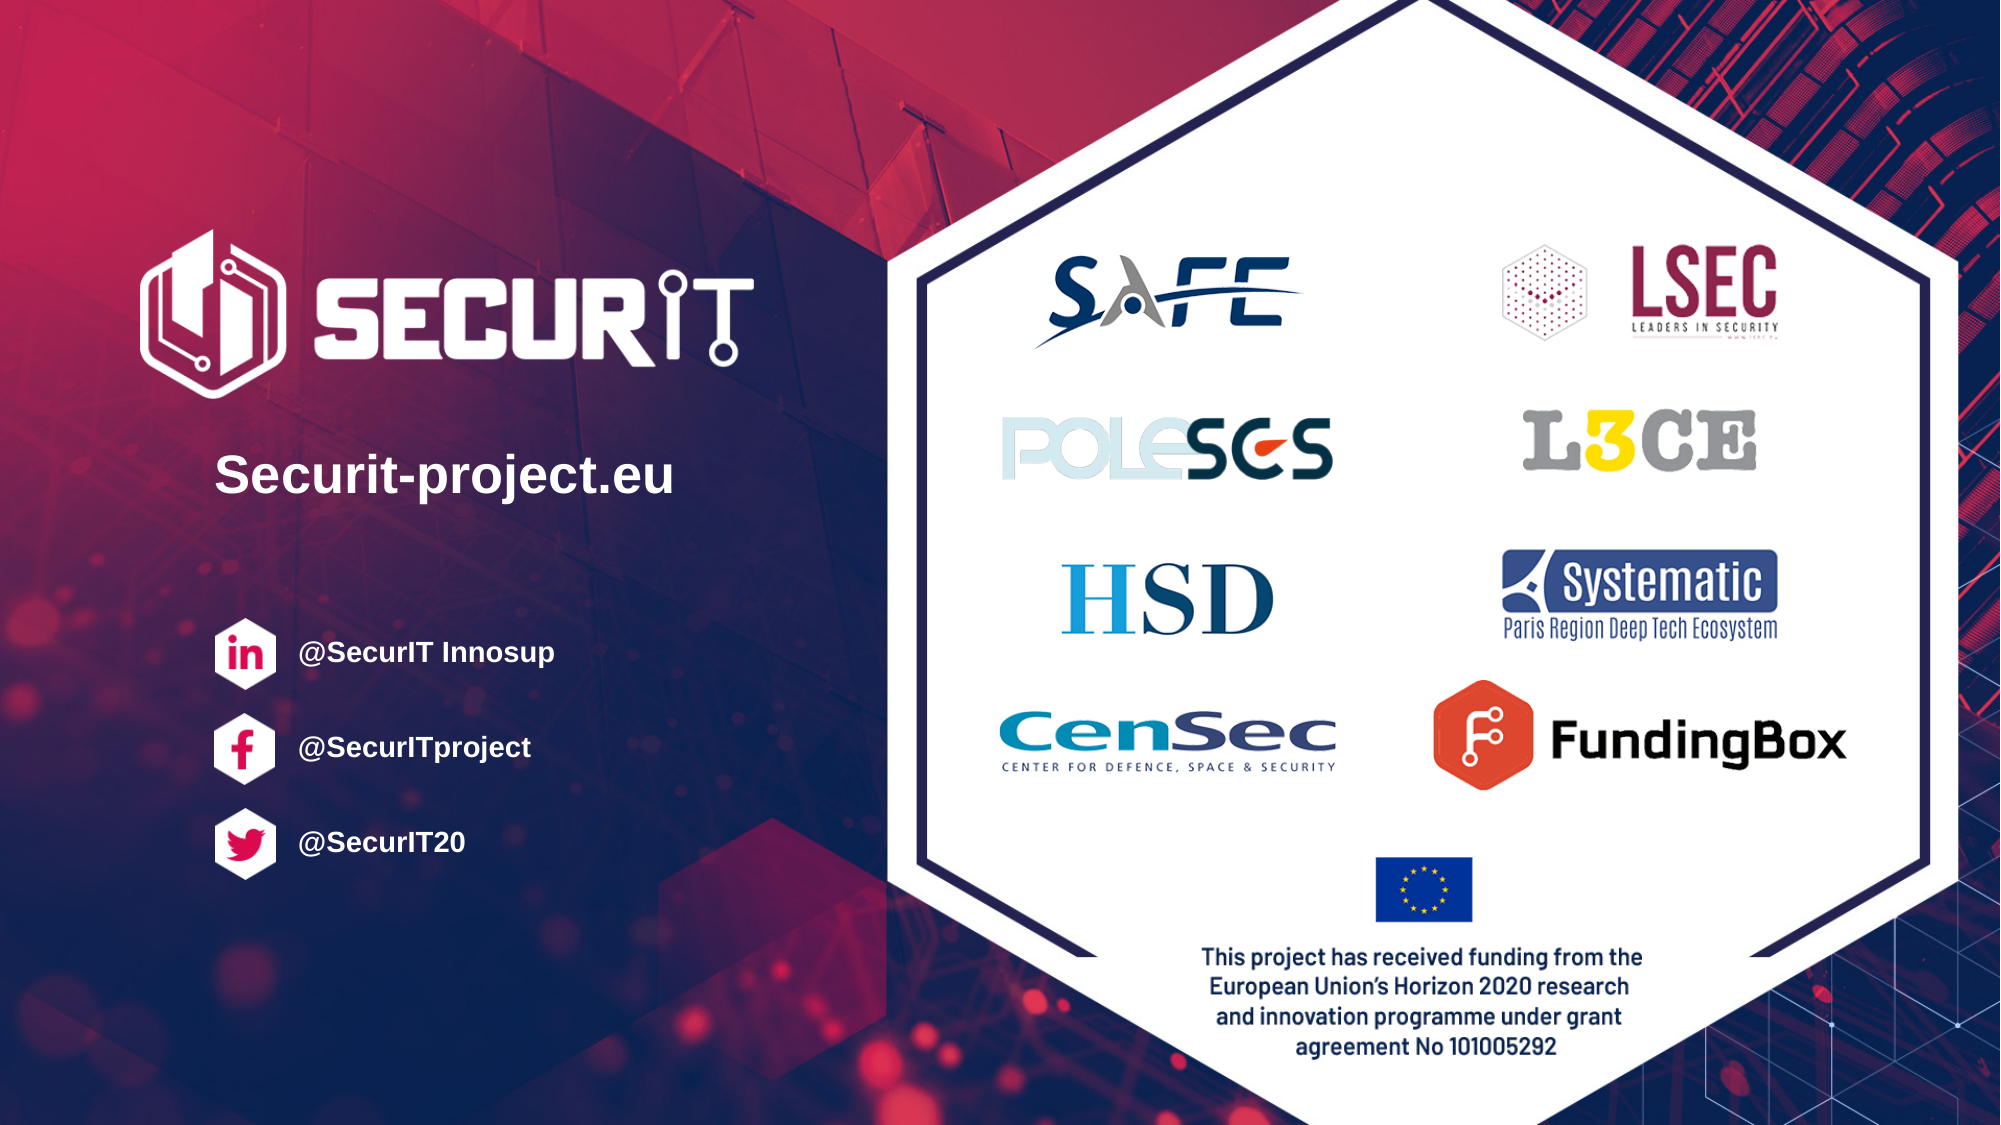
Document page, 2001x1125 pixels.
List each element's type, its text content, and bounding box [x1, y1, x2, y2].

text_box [214, 713, 548, 785]
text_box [215, 808, 482, 880]
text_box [215, 618, 572, 690]
picture [0, 0, 2000, 1125]
text_box Securit-project.eu [199, 431, 692, 512]
